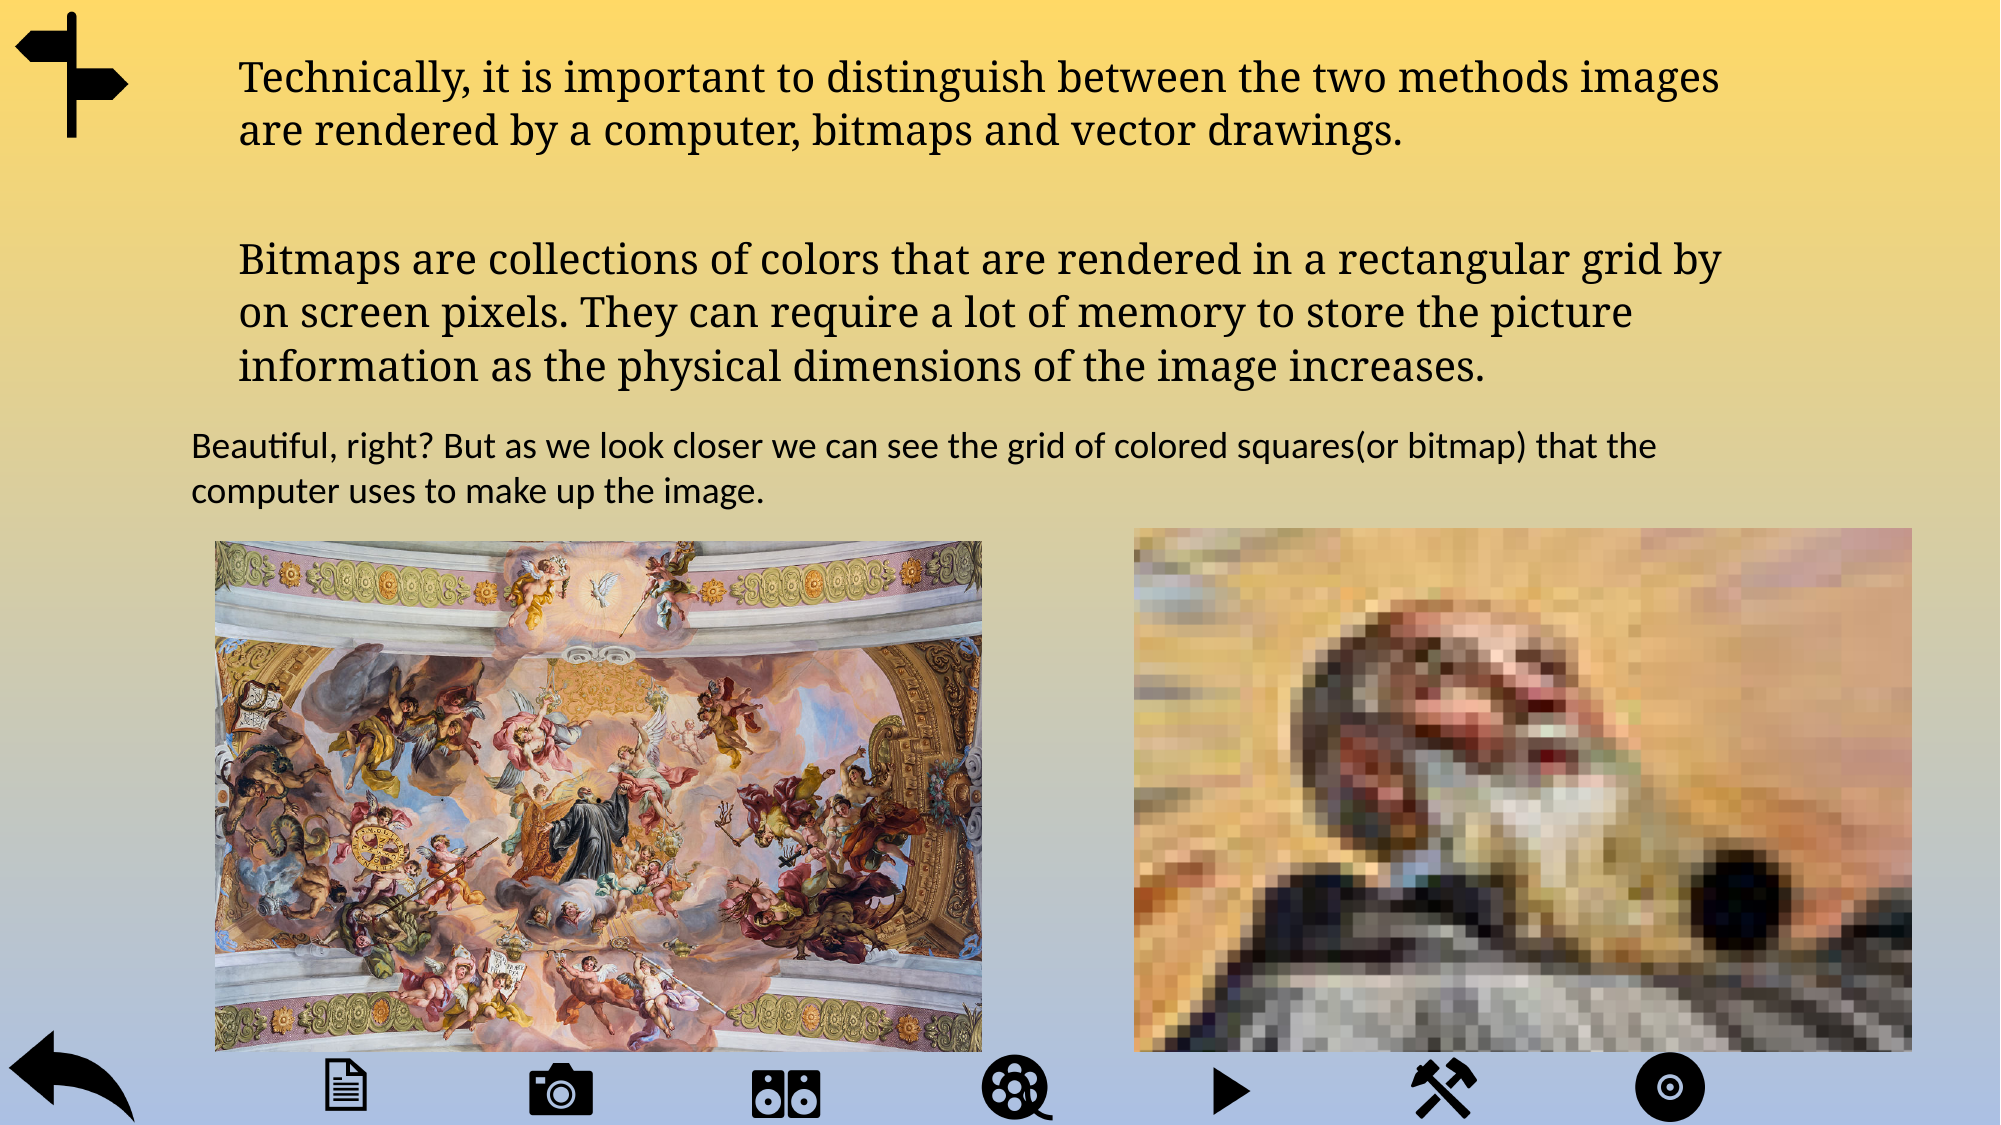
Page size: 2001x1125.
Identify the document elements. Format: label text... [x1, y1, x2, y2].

picture [1134, 528, 1912, 1125]
picture [215, 541, 1056, 1125]
text_box Technically, it is important to distinguish between the two methods images are rendered by a computer, bitmaps and vector drawings. Bitmaps are collections of colors that are rendered in a rectangular grid by on screen pixels. They can require a lot of memory to store the picture information as the physical dimensions of the image increases. [223, 39, 1772, 397]
picture [0, 1000, 147, 1125]
picture [314, 1053, 378, 1117]
text_box Beautiful, right? But as we look closer we can see the grid of colored squares(or bitmap) that the computer uses to make up the image. [176, 413, 1727, 519]
picture [0, 0, 147, 150]
picture [745, 1053, 827, 1125]
picture [1201, 1060, 1263, 1122]
